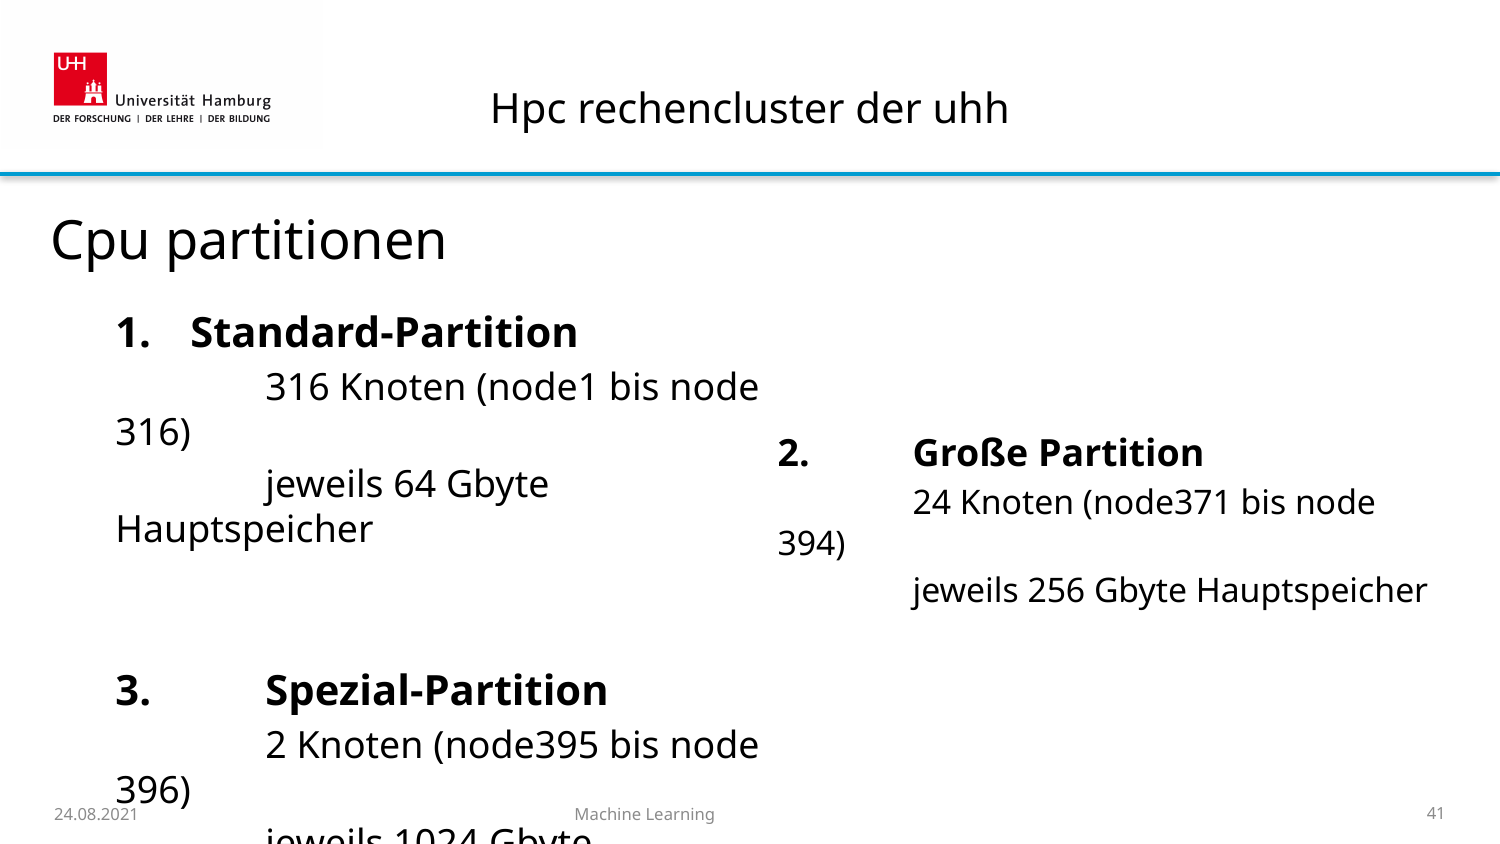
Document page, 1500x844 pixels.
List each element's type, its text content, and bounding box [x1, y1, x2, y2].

text_box 2. Große Partition 24 Knoten (node371 bis node 394) jeweils 256 Gbyte Hauptspeicher [762, 421, 1448, 658]
slide_number 41 [1361, 788, 1446, 833]
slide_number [54, 788, 210, 833]
picture [1, 0, 323, 149]
list Cpu partitionen [35, 197, 1406, 281]
footer Machine Learning [273, 788, 1016, 833]
list Standard-Partition 316 Knoten (node1 bis node 316) jeweils 64 Gbyte Hauptspeicher 3. Spezial-Partition 2 Knoten (node395 bis node 396) jeweils 1024 Gbyte Hauptspeicher [100, 297, 786, 771]
title Hpc rechencluster der uhh [275, 91, 1225, 122]
